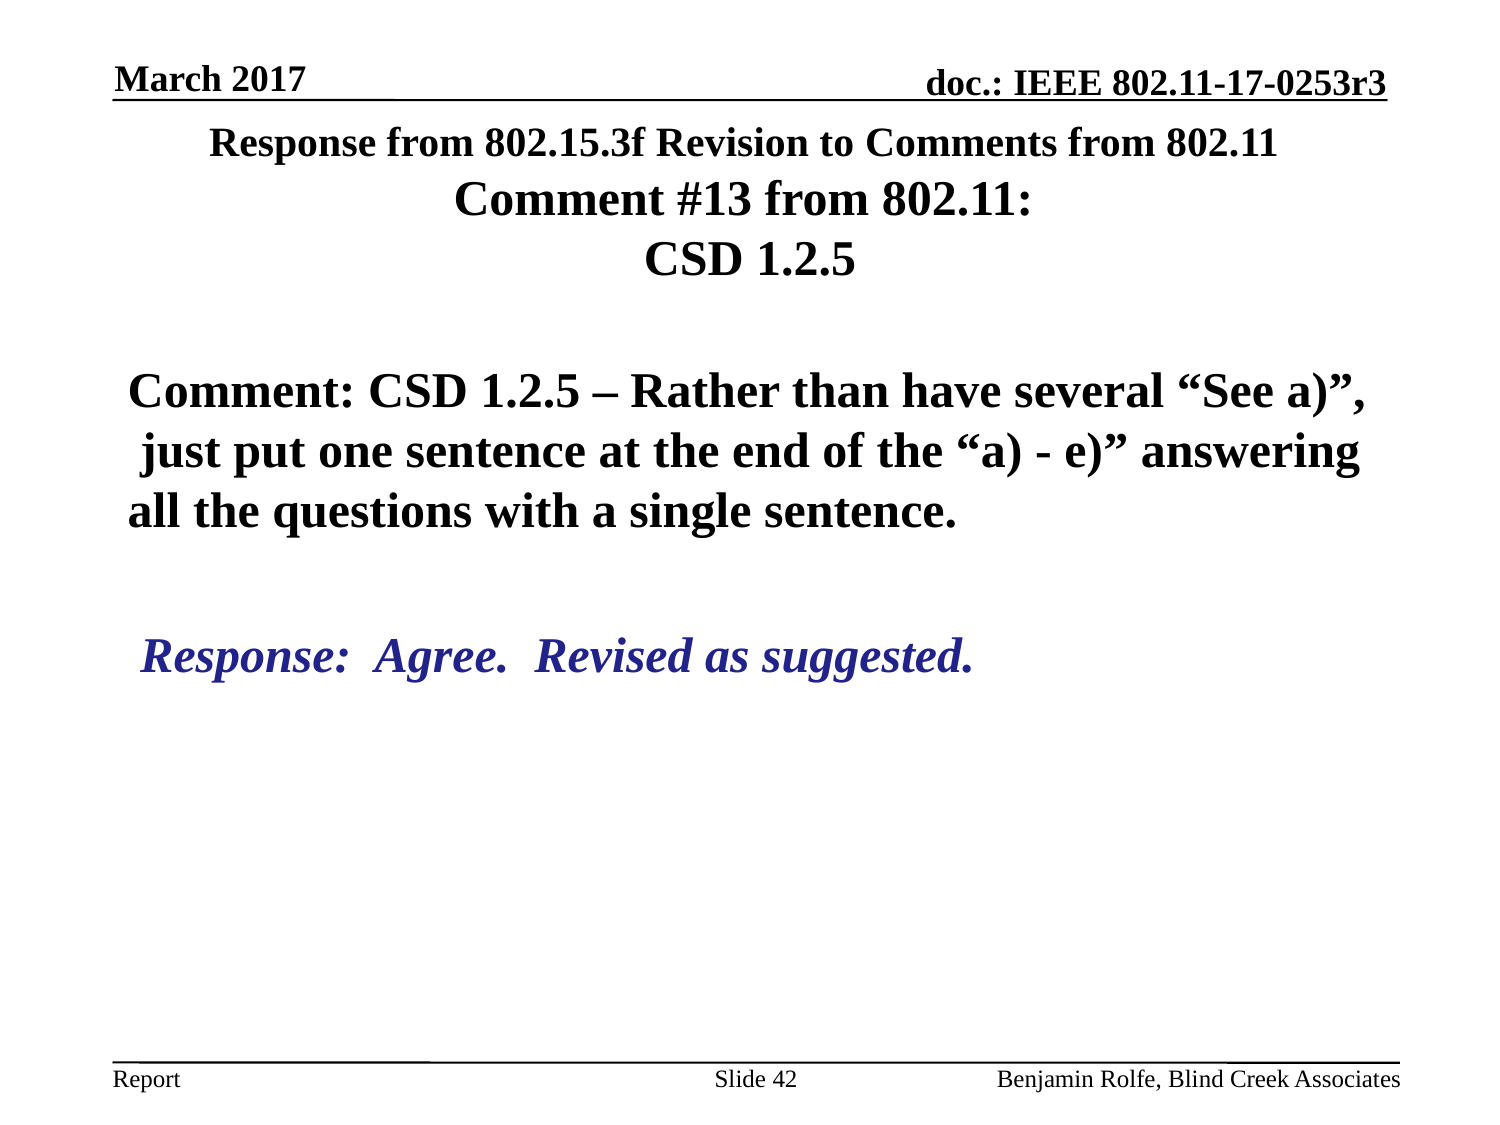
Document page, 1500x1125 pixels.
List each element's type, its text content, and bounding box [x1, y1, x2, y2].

footer Benjamin Rolfe, Blind Creek Associates [878, 1061, 1402, 1093]
slide_number Slide 42 [712, 1061, 800, 1123]
list Comment: CSD 1.2.5 – Rather than have several “See a)”, just put one sentence at the end of the “a) - e)” answering all the questions with a single sentence. Response: Agree. Revised as suggested. [112, 349, 1388, 974]
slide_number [114, 54, 423, 100]
title Response from 802.15.3f Revision to Comments from 802.11 Comment #13 from 802.11: CSD 1.2.5 [112, 112, 1388, 288]
